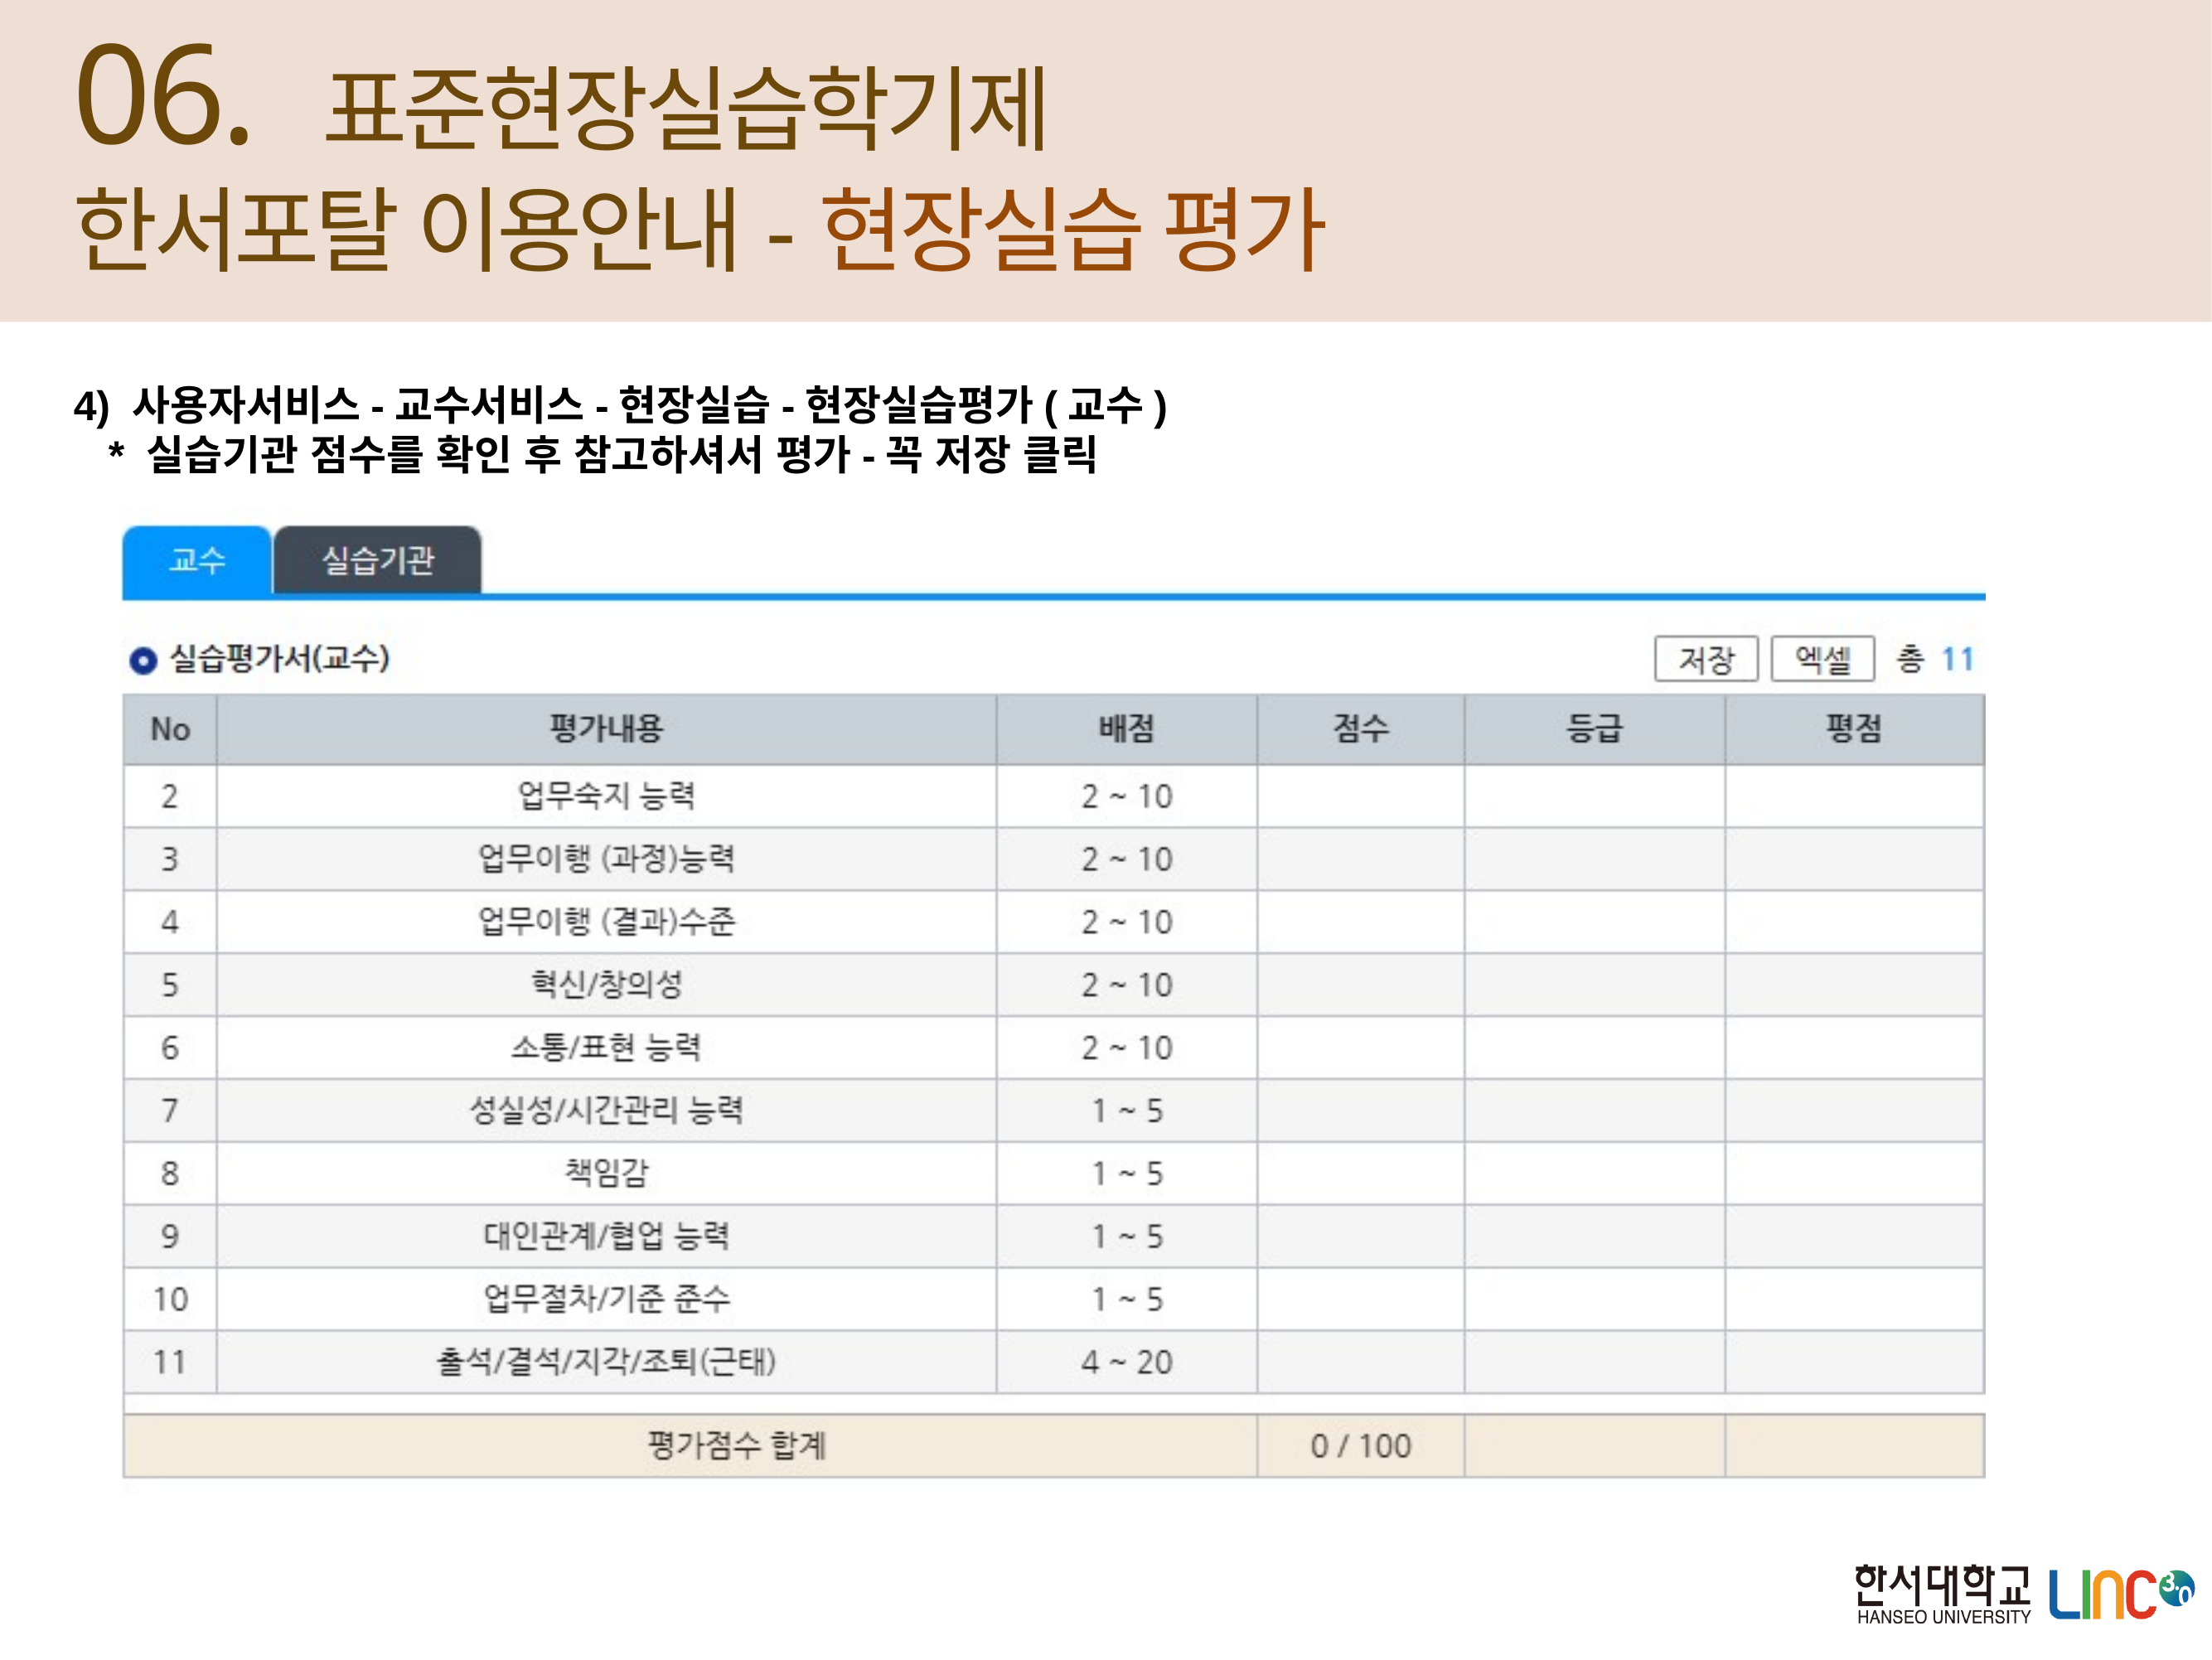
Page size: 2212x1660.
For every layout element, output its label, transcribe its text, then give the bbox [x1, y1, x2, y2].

picture [1845, 1547, 2205, 1638]
text_box [0, 0, 2212, 324]
text_box 4) 사용자서비스-교수서비스-현장실습-현장실습평가(교수) * 실습기관 점수를 확인 후 참고하셔서 평가-꼭 저장 클릭 [61, 323, 1925, 485]
picture [121, 508, 1987, 1500]
text_box 06. 표준현장실습학기제 한서포탈 이용안내-현장실습 평가 [61, 0, 1666, 290]
